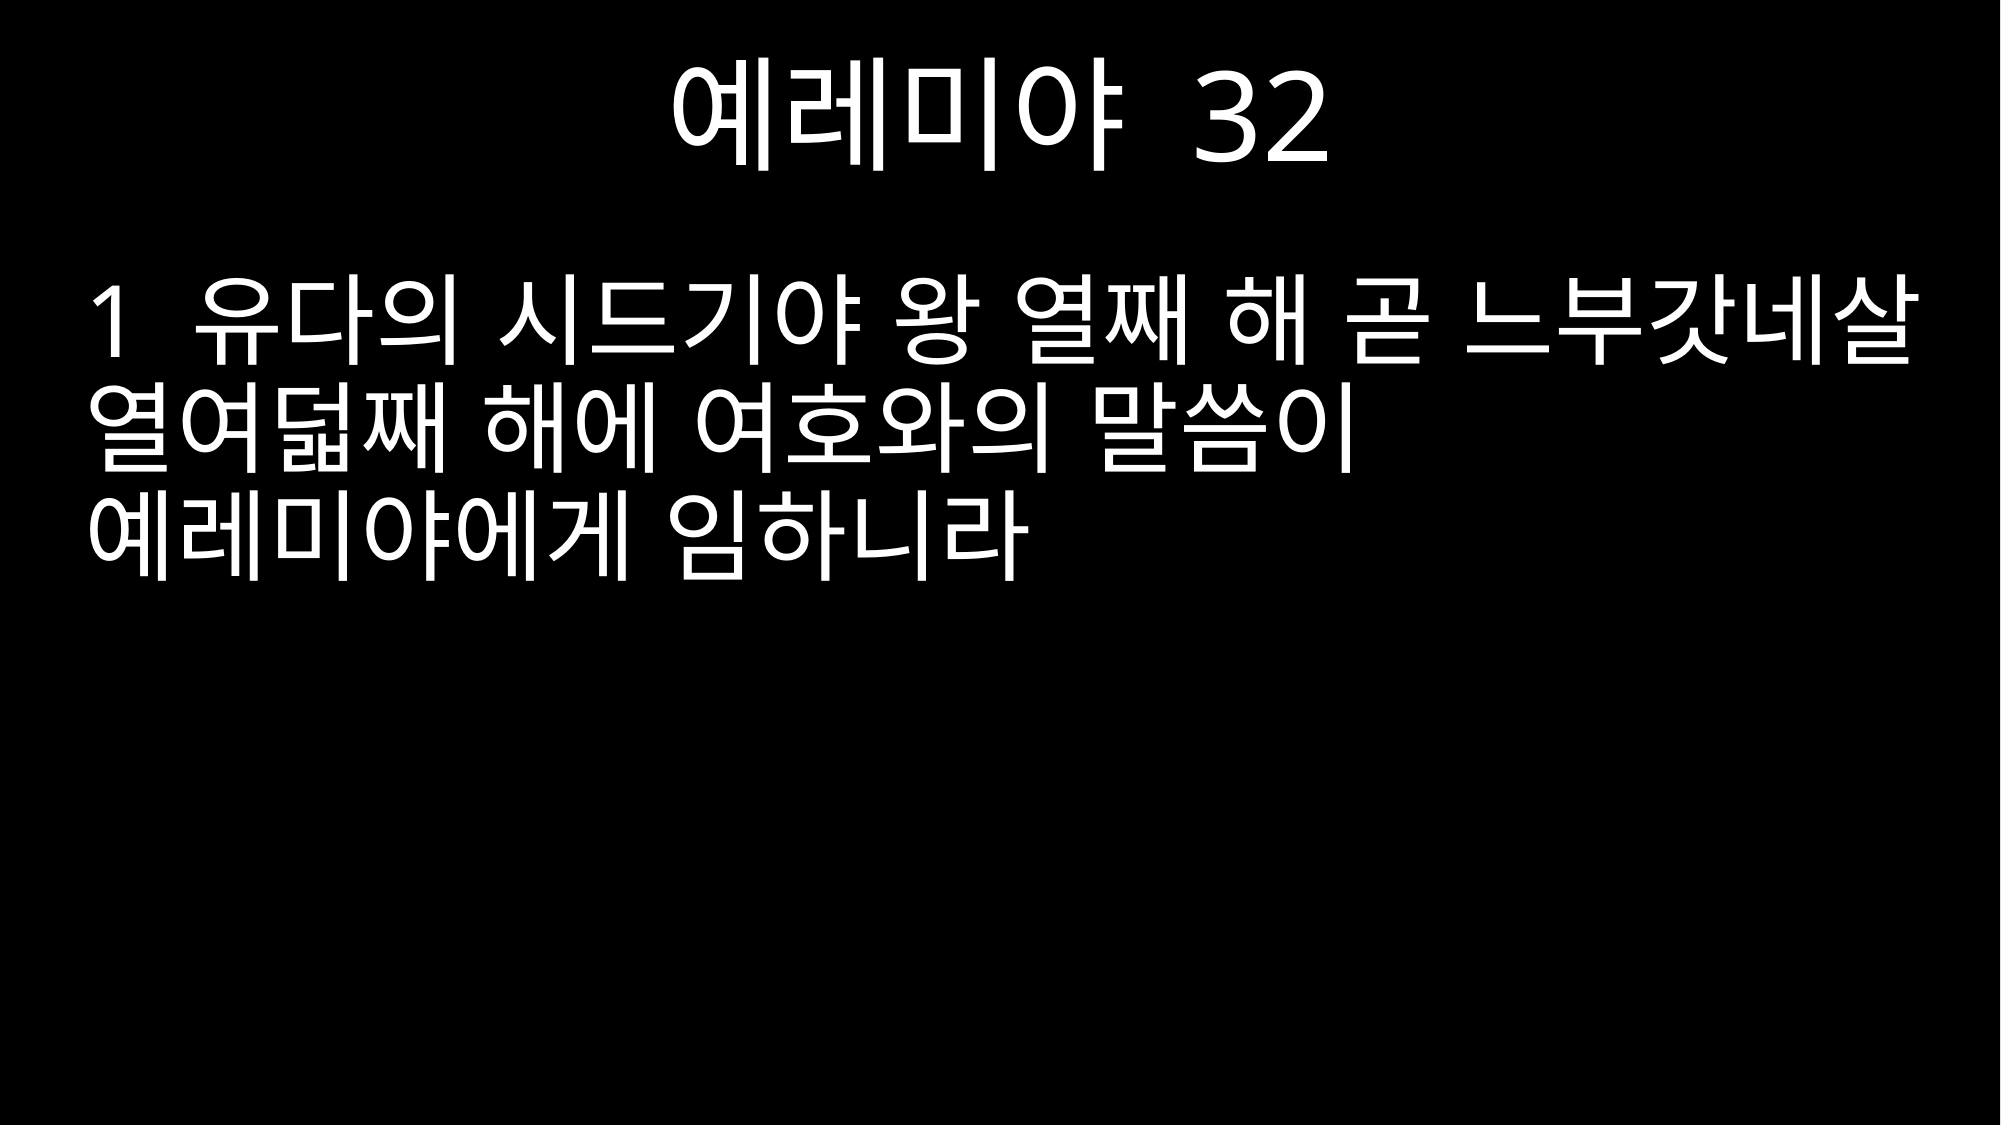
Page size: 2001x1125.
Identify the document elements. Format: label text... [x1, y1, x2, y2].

list 1 유다의 시드기야 왕 열째 해 곧 느부갓네살 열여덟째 해에 여호와의 말씀이 예레미야에게 임하니라 [69, 263, 1953, 423]
footer 예레미야 32 [0, 32, 2000, 192]
picture [0, 0, 2001, 1125]
